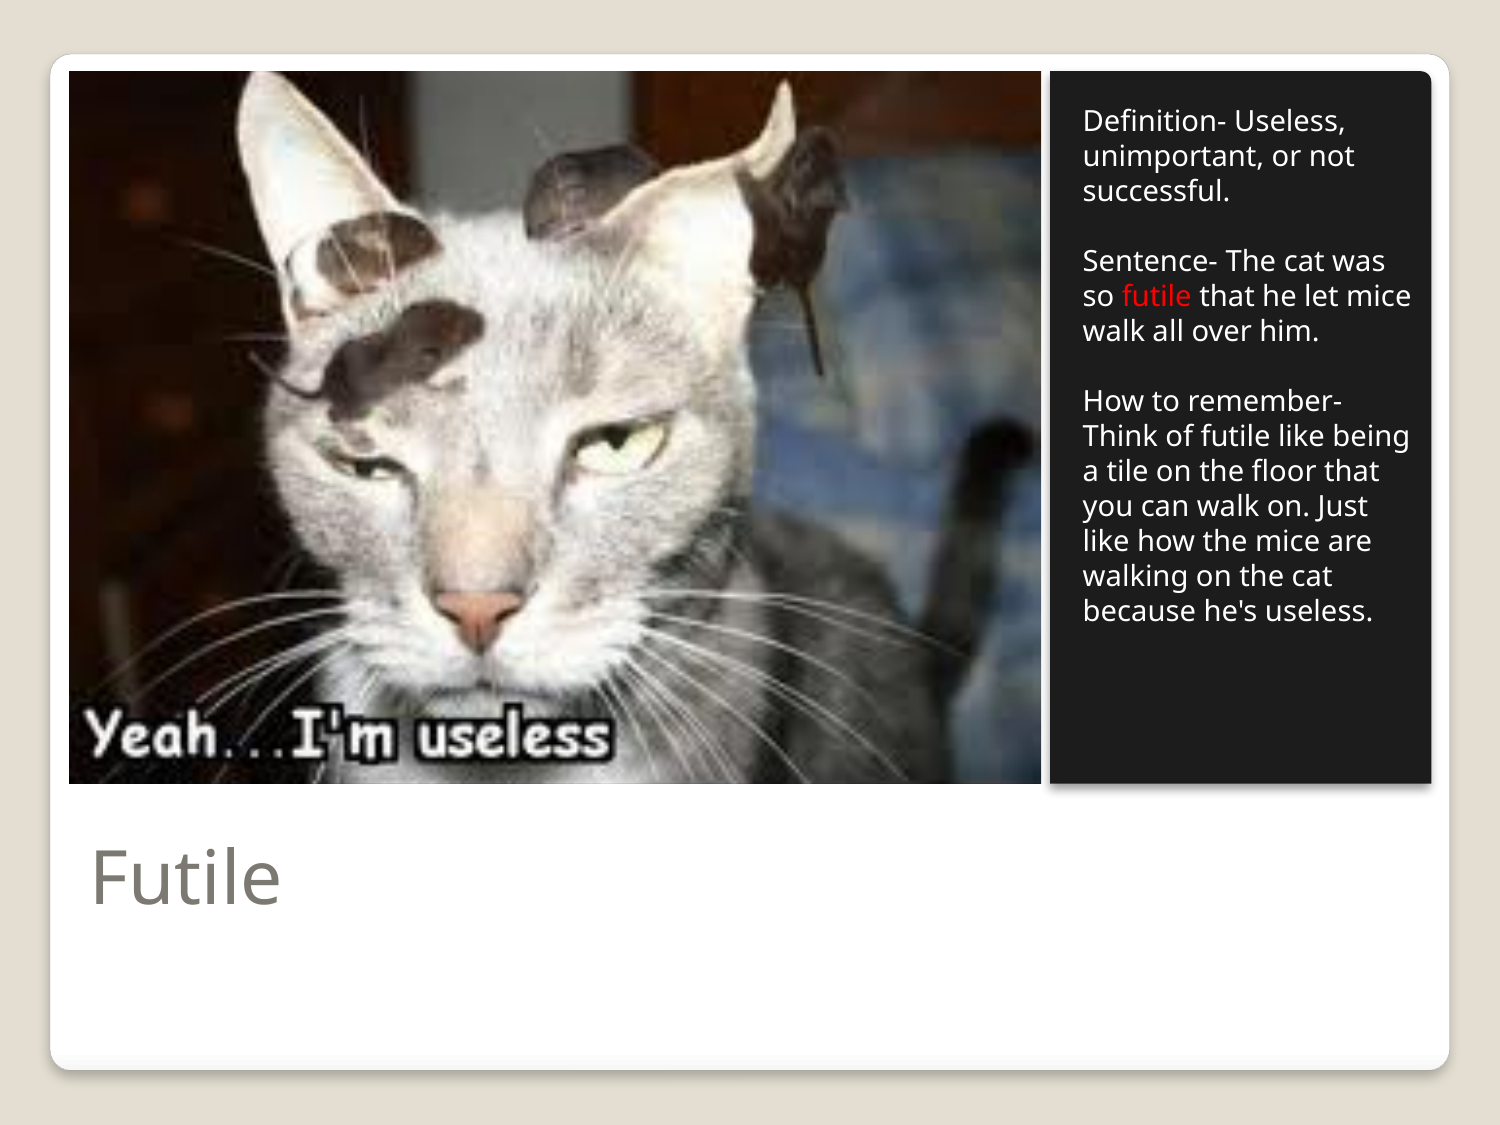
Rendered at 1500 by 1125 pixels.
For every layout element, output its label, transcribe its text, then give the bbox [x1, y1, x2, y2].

picture [68, 71, 1042, 785]
list Definition- Useless, unimportant, or not successful. Sentence- The cat was so futile that he let mice walk all over him. How to remember- Think of futile like being a tile on the floor that you can walk on. Just like how the mice are walking on the cat because he's useless. [1060, 87, 1428, 779]
title Futile [75, 822, 1425, 995]
